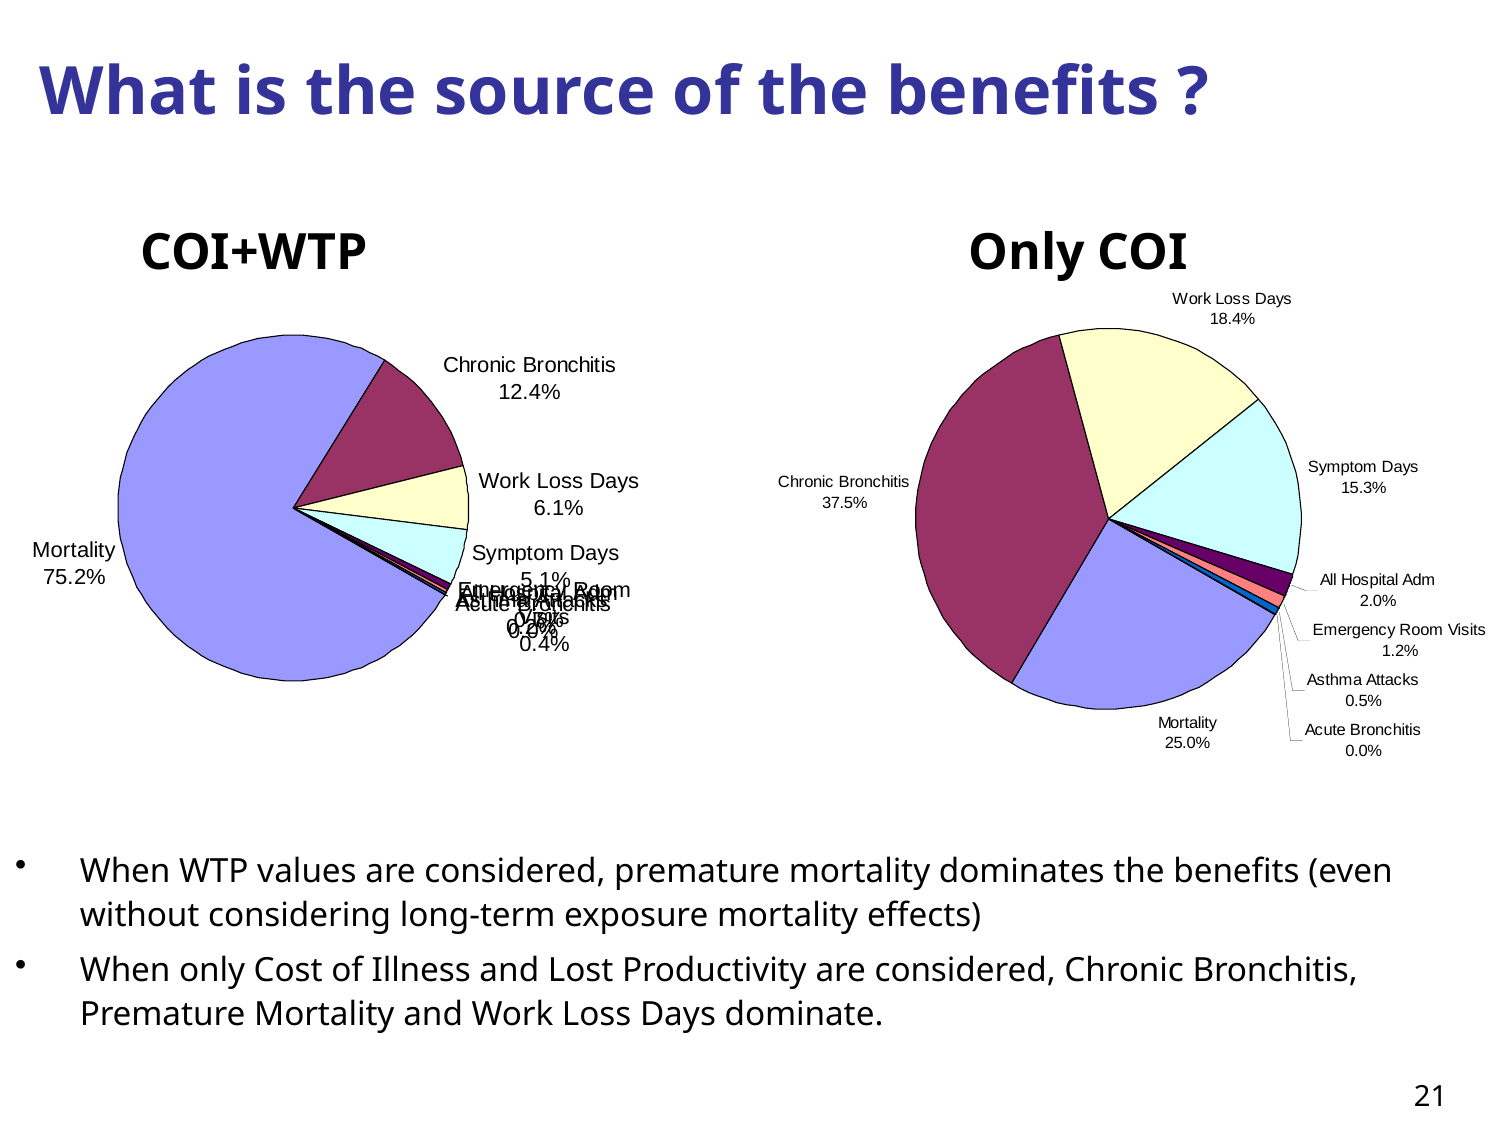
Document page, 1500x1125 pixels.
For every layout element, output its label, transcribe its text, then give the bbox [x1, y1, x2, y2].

title What is the source of the benefits ? [24, 24, 1463, 151]
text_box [0, 212, 1500, 813]
list When WTP values are considered, premature mortality dominates the benefits (even without considering long-term exposure mortality effects) When only Cost of Illness and Lost Productivity are considered, Chronic Bronchitis, Premature Mortality and Work Loss Days dominate. [0, 837, 1500, 1125]
